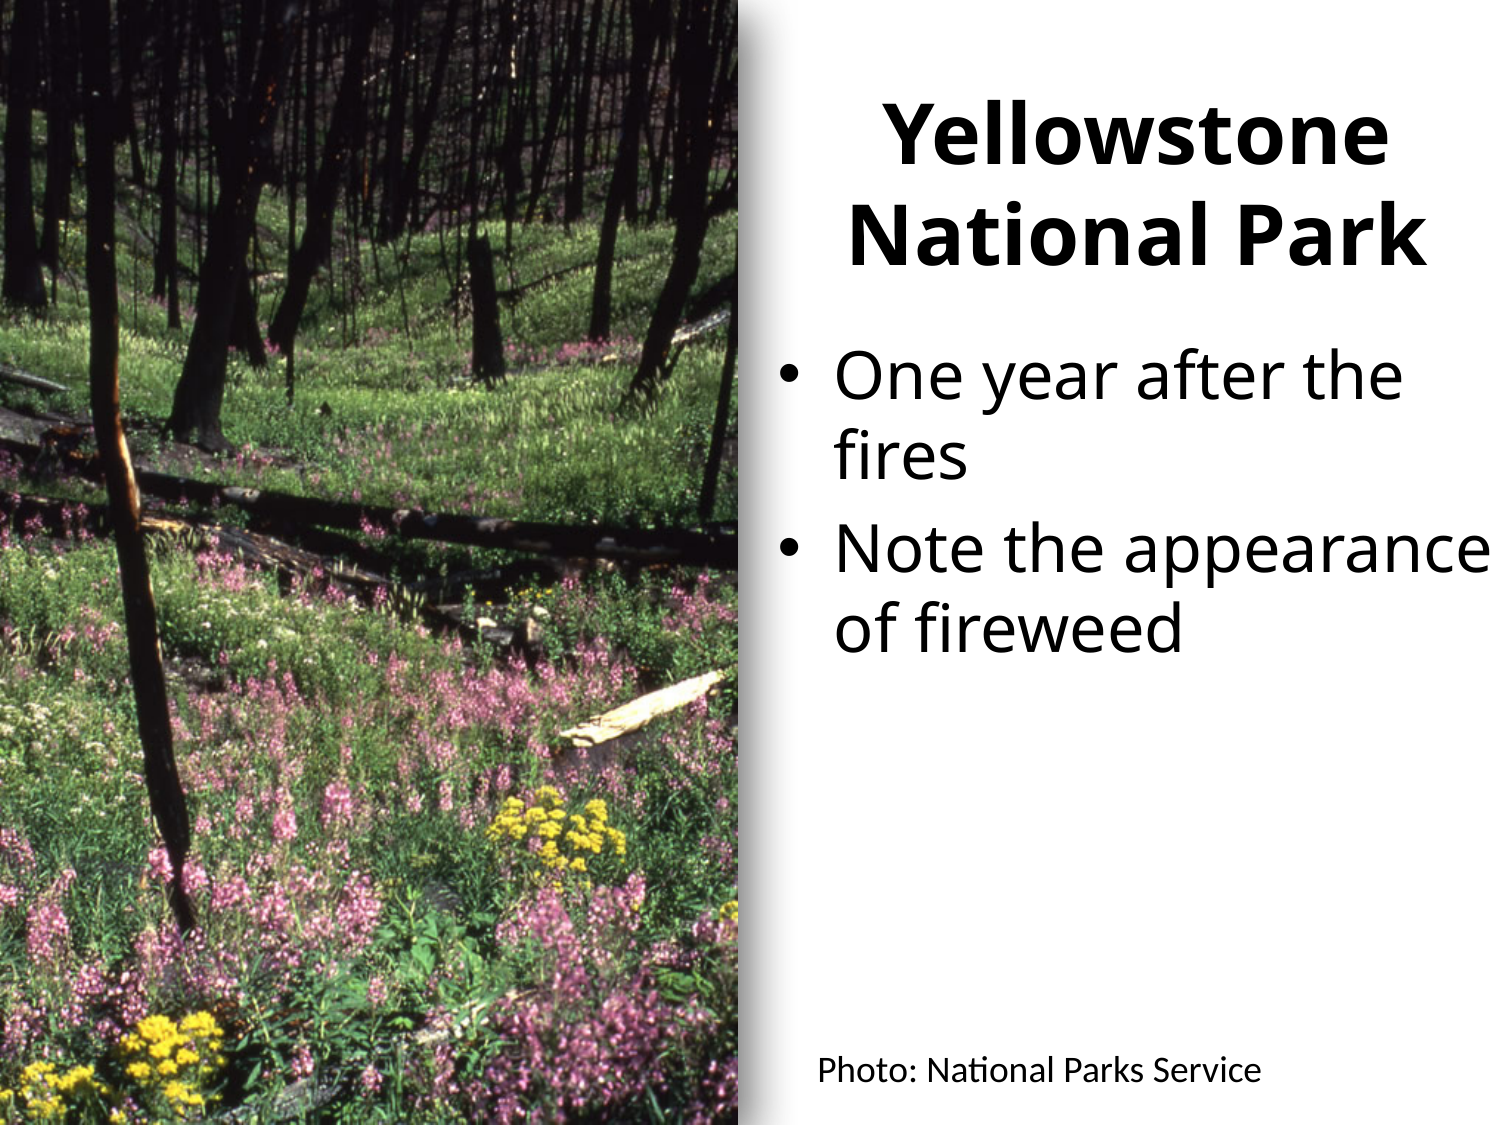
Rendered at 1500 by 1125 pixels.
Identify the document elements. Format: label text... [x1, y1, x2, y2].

list One year after the fires Note the appearance of fireweed [786, 324, 1500, 763]
picture [0, 0, 738, 1125]
title Yellowstone National Park [825, 24, 1450, 324]
text_box Photo: National Parks Service [802, 1037, 1278, 1098]
